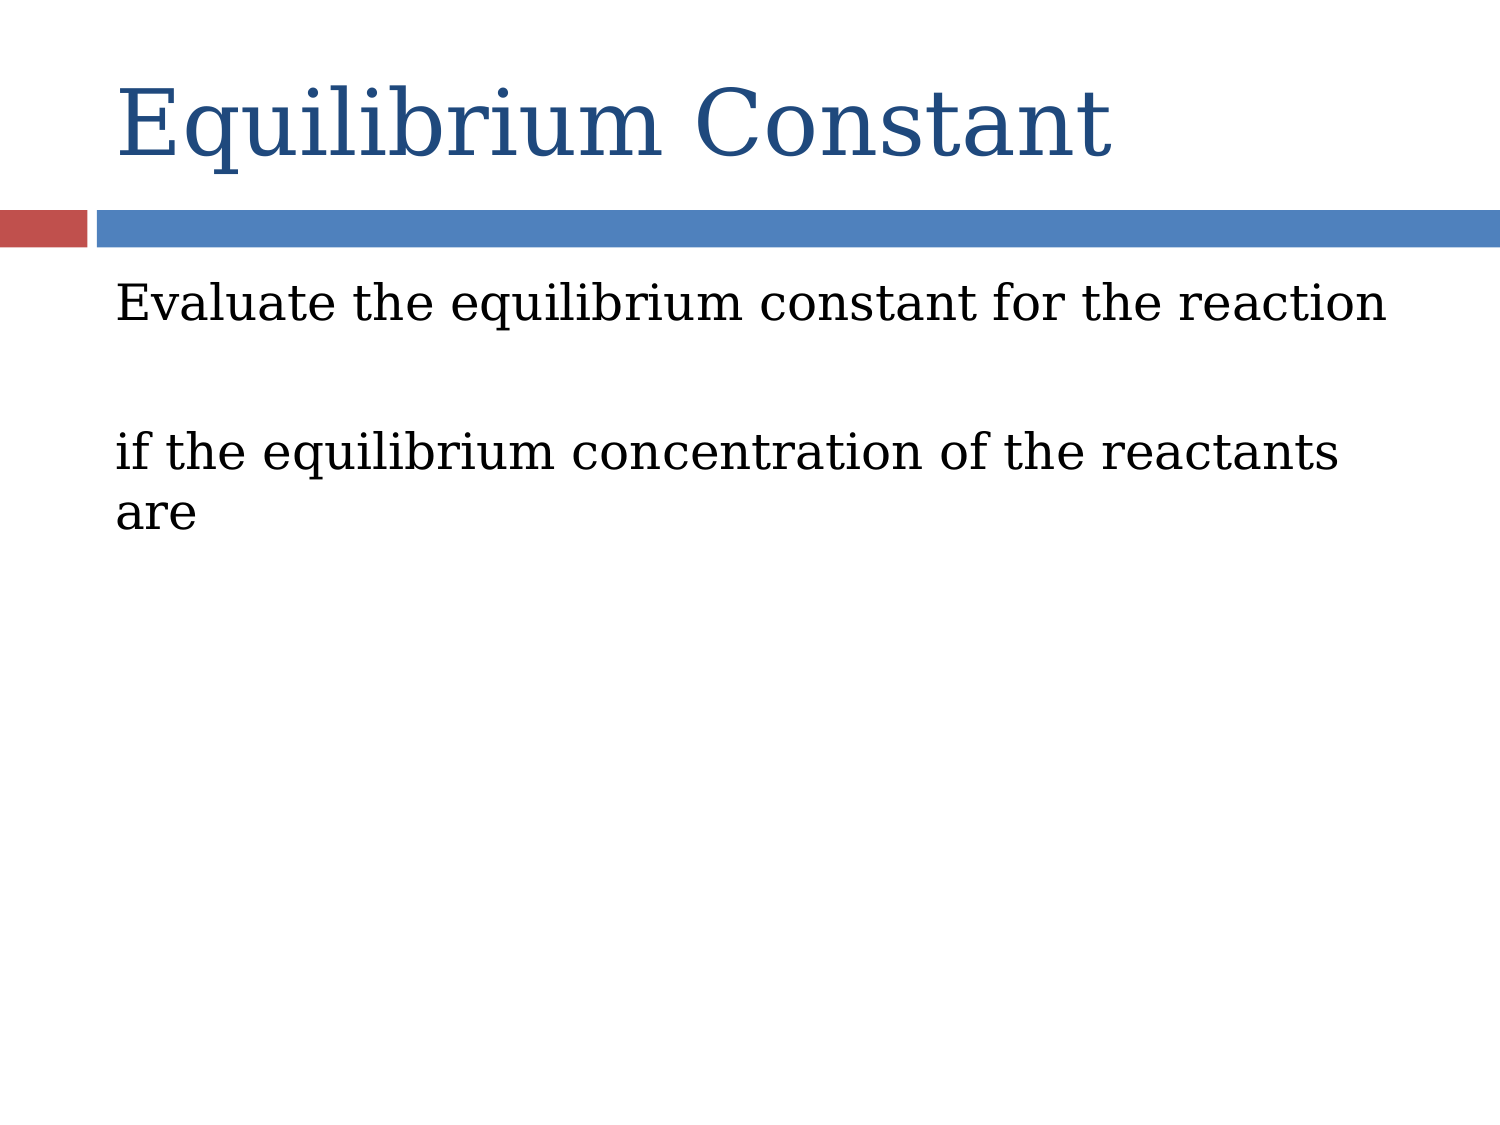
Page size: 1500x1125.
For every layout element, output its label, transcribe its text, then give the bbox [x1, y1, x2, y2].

title Equilibrium Constant [100, 37, 1438, 200]
